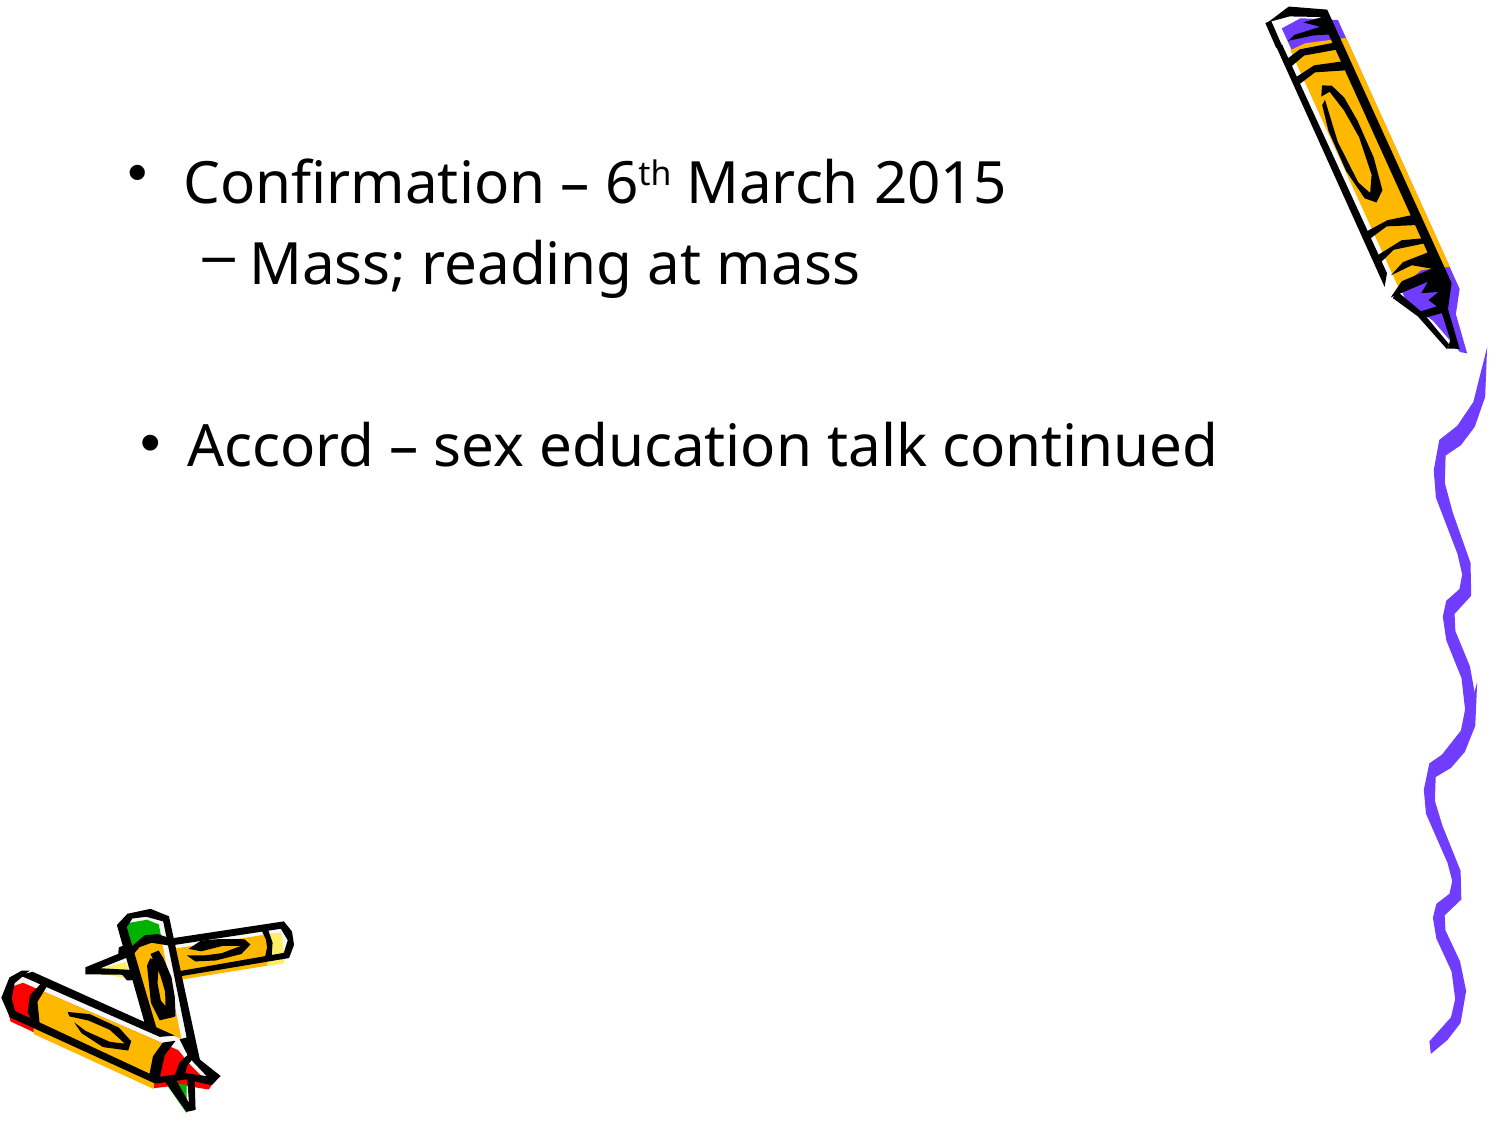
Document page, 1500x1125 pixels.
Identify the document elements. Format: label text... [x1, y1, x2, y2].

list Confirmation – 6th March 2015 Mass; reading at mass Accord – sex education talk continued [112, 136, 1376, 901]
